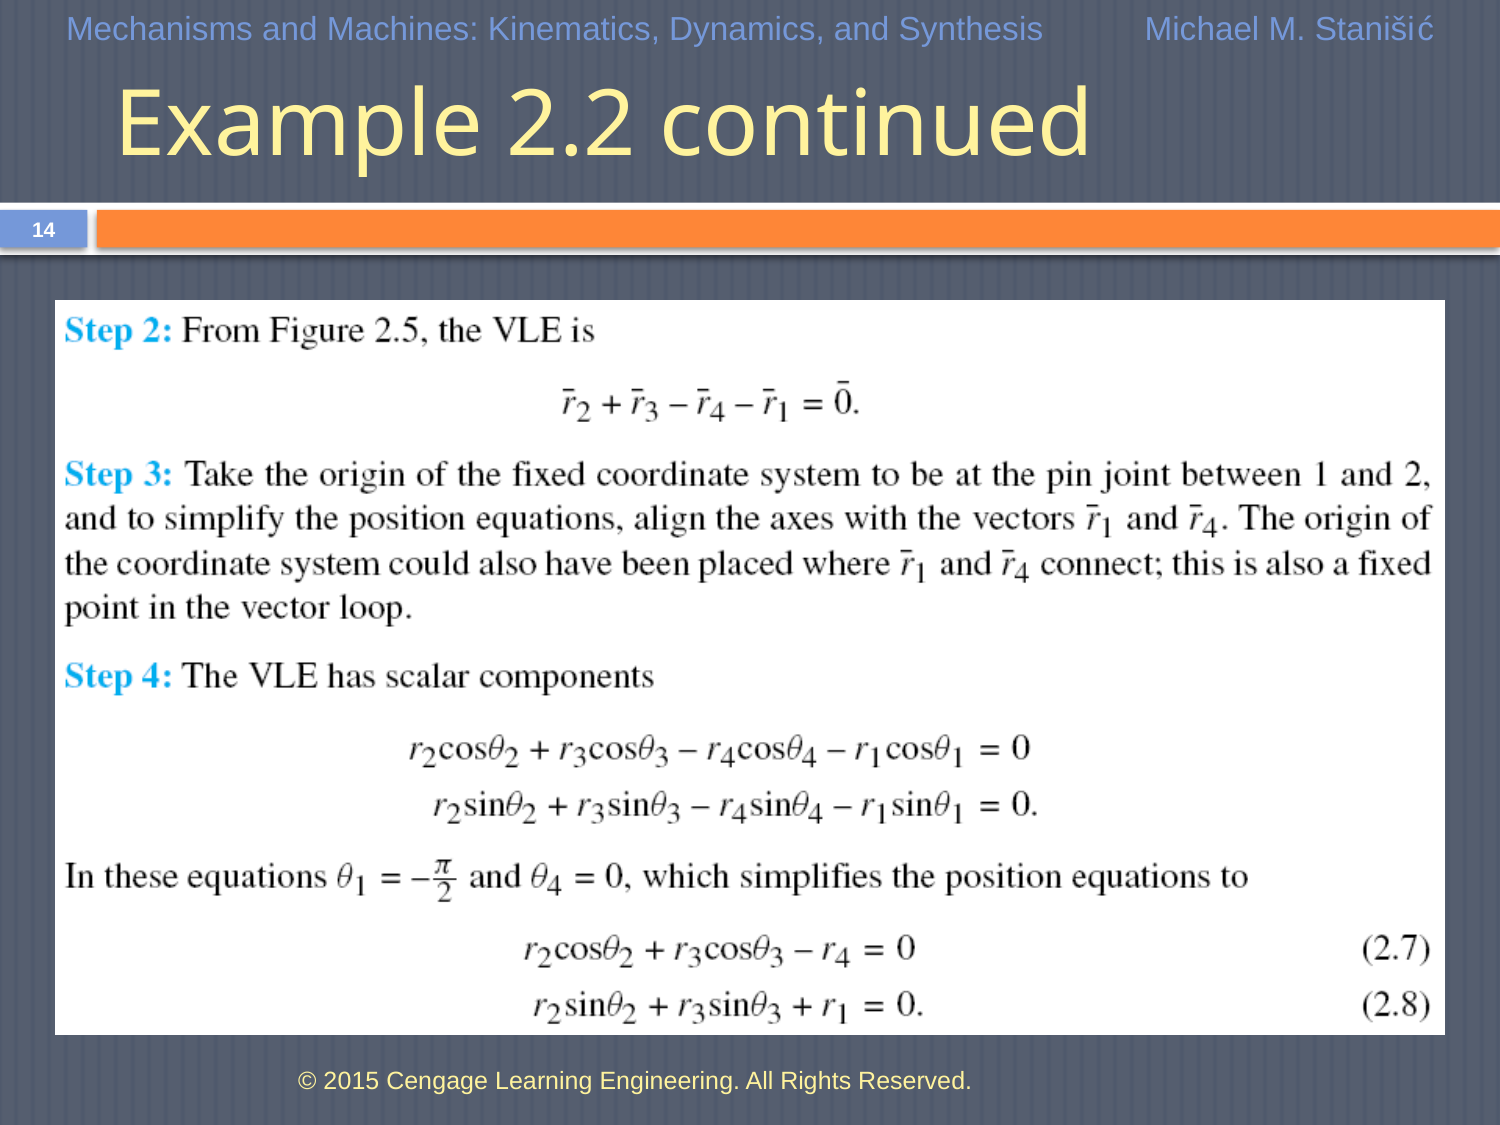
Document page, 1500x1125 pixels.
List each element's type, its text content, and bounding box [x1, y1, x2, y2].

slide_number 14 [0, 208, 88, 249]
picture [55, 300, 1445, 1036]
text_box Mechanisms and Machines: Kinematics, Dynamics, and Synthesis Michael M. Stanišić [0, 0, 1500, 55]
footer © 2015 Cengage Learning Engineering. All Rights Reserved. [106, 1050, 996, 1110]
title Example 2.2 continued [99, 55, 1438, 201]
